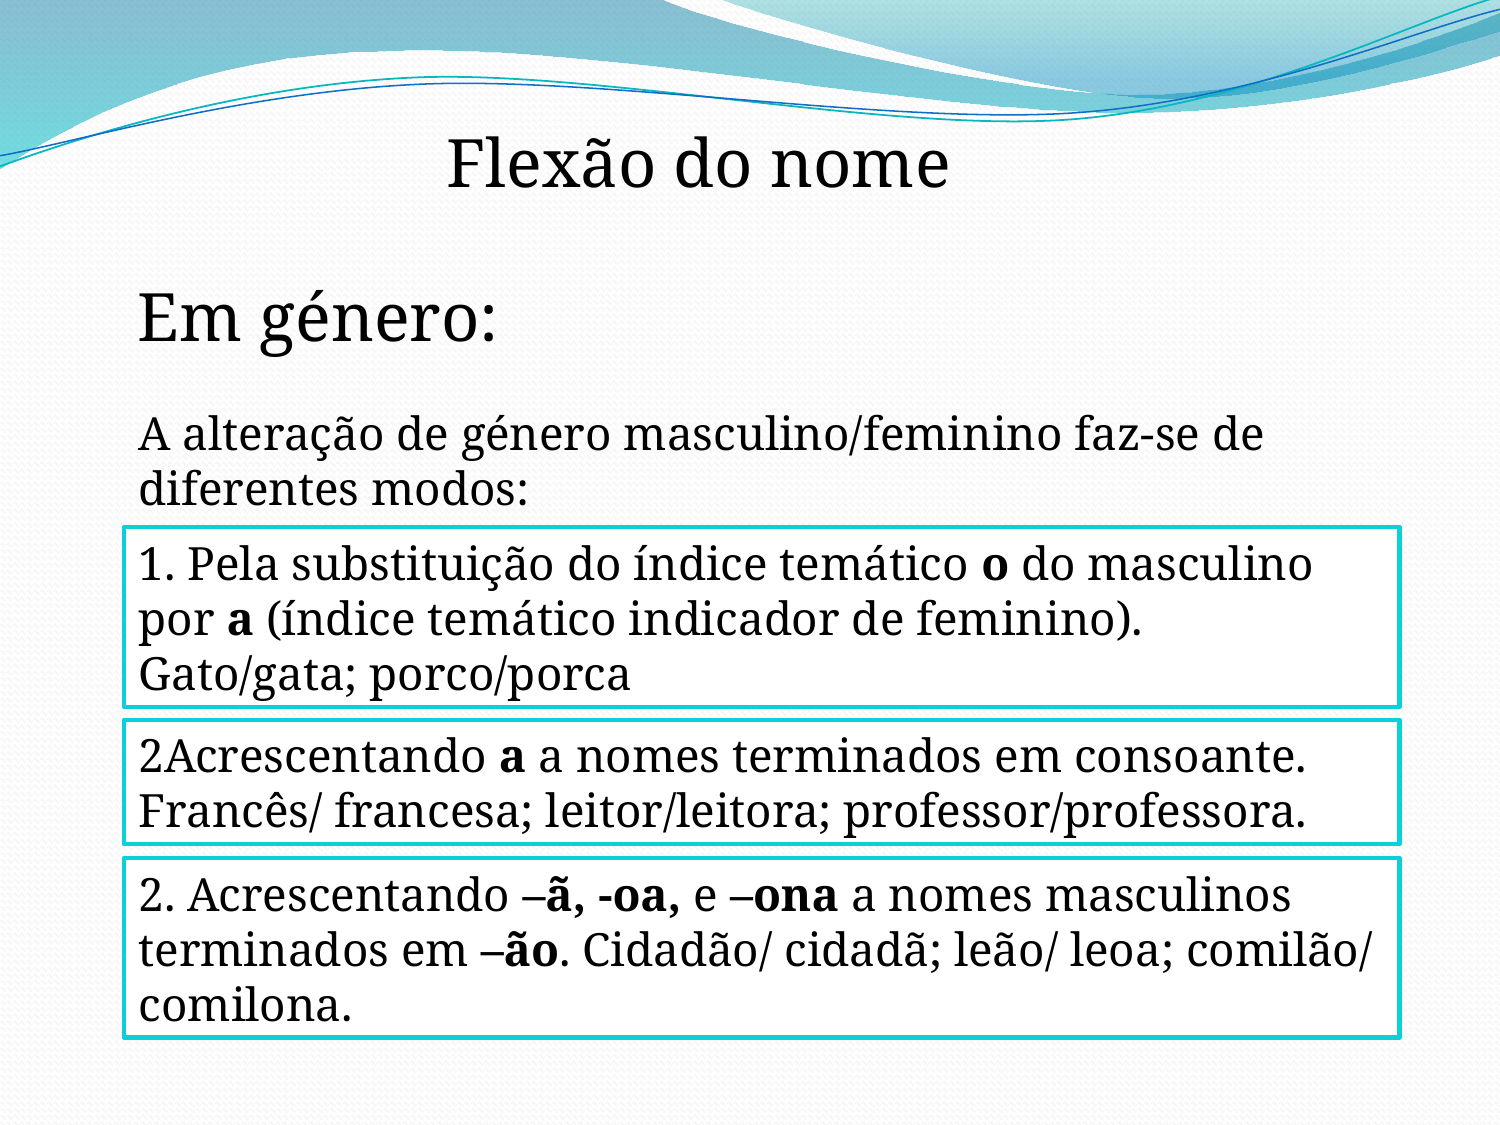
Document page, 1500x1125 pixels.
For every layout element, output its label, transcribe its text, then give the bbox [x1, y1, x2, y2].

text_box 2Acrescentando a a nomes terminados em consoante. Francês/ francesa; leitor/leitora; professor/professora. [122, 718, 1402, 846]
text_box Em género: [123, 267, 514, 362]
text_box A alteração de género masculino/feminino faz-se de diferentes modos: [123, 397, 1400, 522]
text_box 1. Pela substituição do índice temático o do masculino por a (índice temático indicador de feminino). Gato/gata; porco/porca [122, 525, 1402, 709]
text_box 2. Acrescentando –ã, -oa, e –ona a nomes masculinos terminados em –ão. Cidadão/ cidadã; leão/ leoa; comilão/ comilona. [122, 856, 1402, 1040]
text_box Flexão do nome [431, 113, 966, 209]
